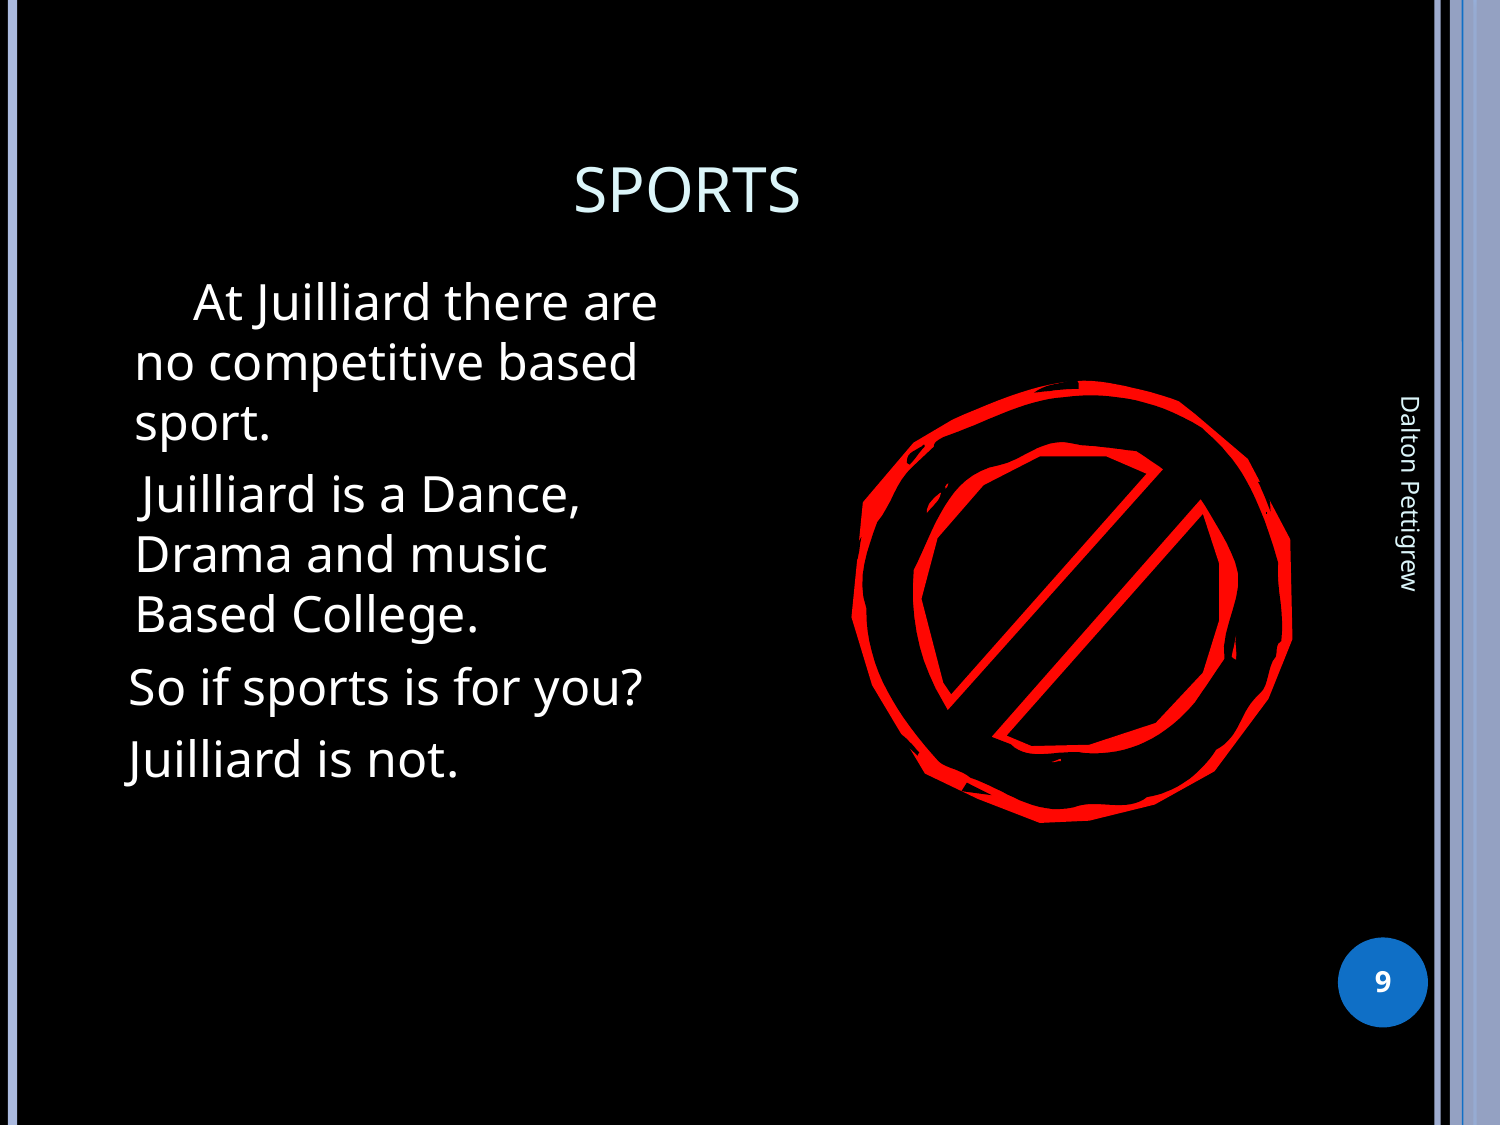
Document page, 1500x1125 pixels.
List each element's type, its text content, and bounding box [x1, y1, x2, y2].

footer Dalton Pettigrew [1379, 380, 1440, 906]
list At Juilliard there are no competitive based sport. Juilliard is a Dance, Drama and music Based College. So if sports is for you? Juilliard is not. [75, 262, 675, 1013]
slide_number 9 [1333, 940, 1434, 1027]
title Sports [75, 45, 1300, 233]
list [849, 374, 1293, 824]
